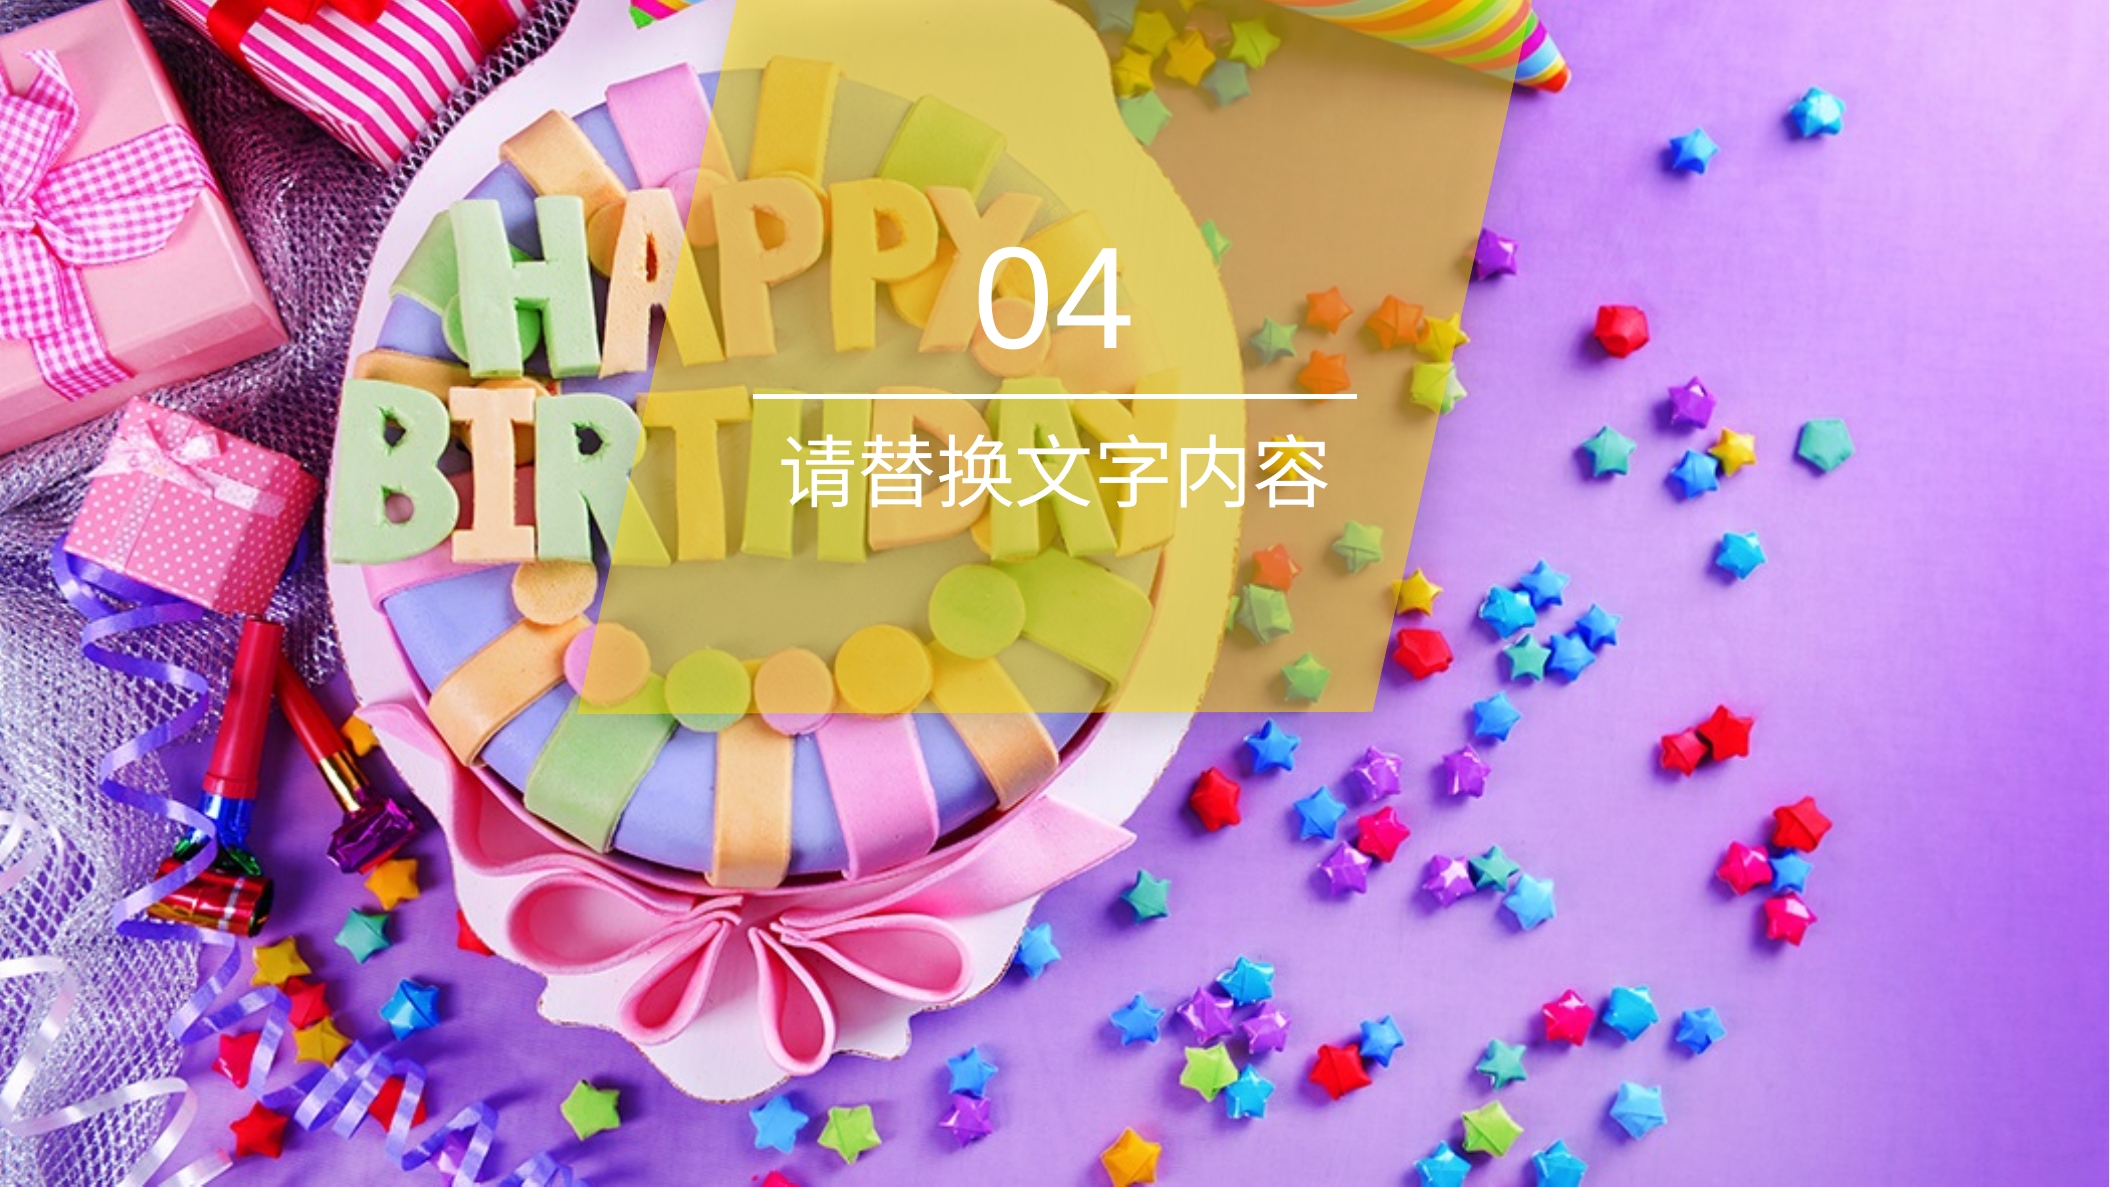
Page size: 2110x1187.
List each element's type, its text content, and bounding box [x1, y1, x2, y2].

text_box [0, 0, 2110, 1187]
text_box [575, 0, 1534, 716]
text_box 请替换文字内容 [734, 422, 1375, 518]
text_box 04 [934, 203, 1175, 378]
